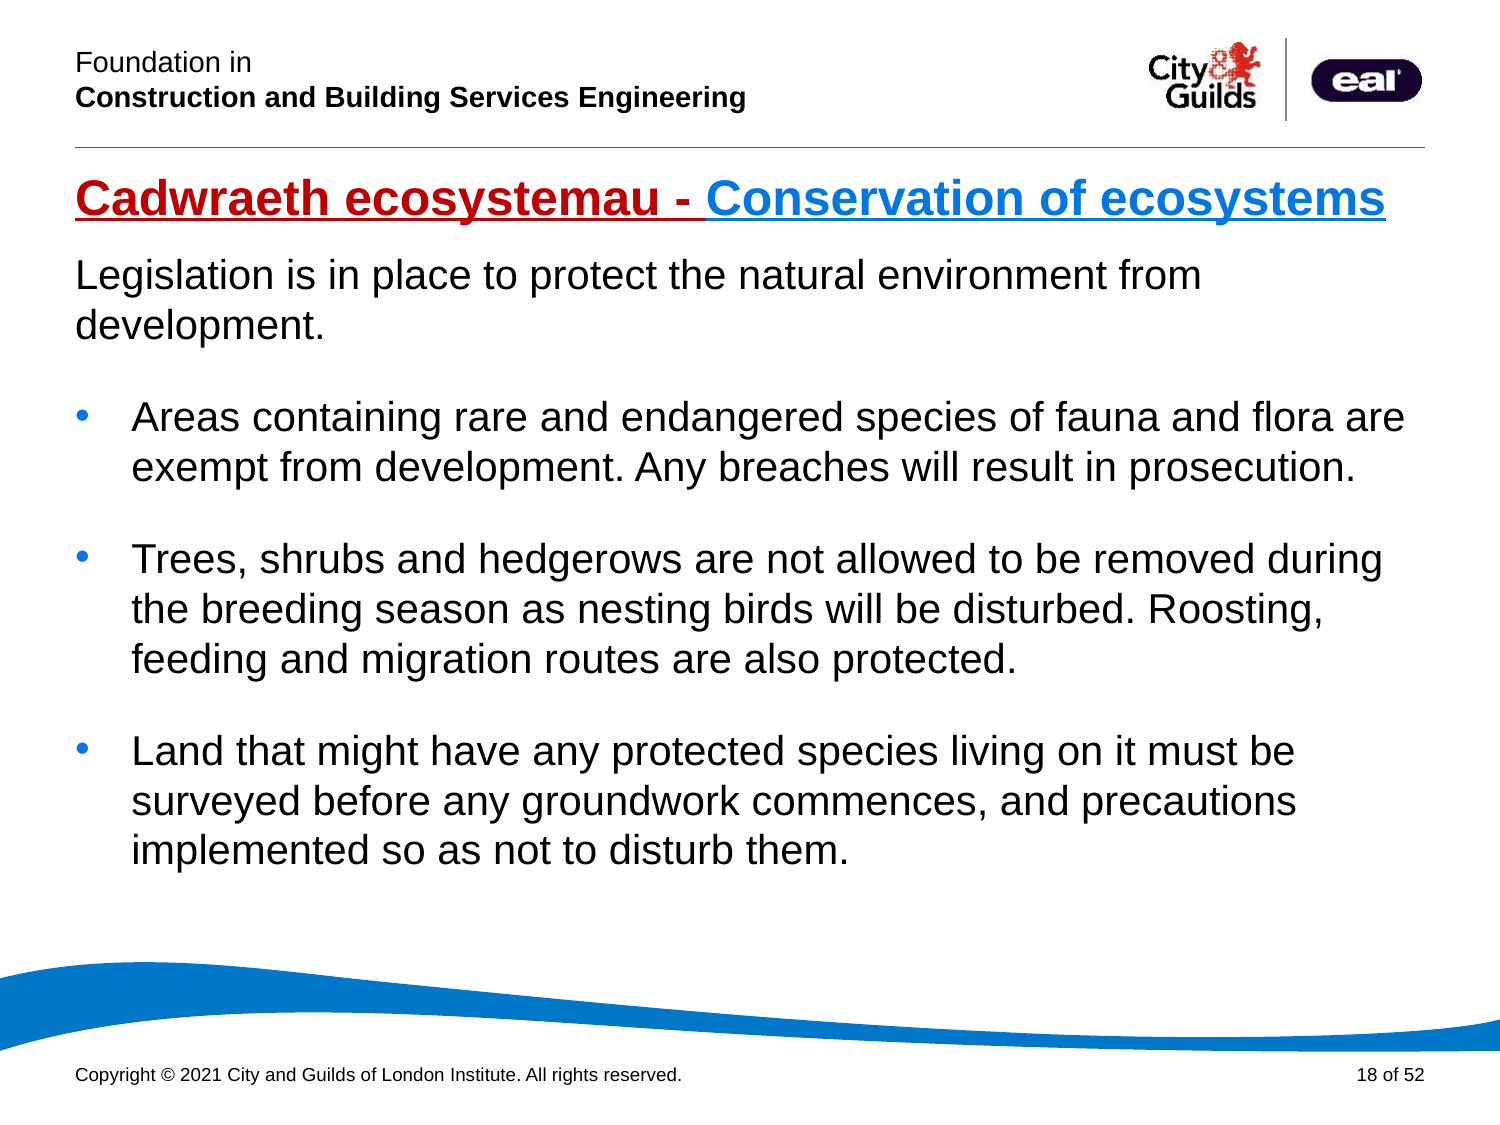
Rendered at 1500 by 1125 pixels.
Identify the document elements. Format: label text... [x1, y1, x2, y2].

picture [1149, 38, 1422, 121]
title Cadwraeth ecosystemau - Conservation of ecosystems [74, 165, 1426, 229]
list Legislation is in place to protect the natural environment from development. Areas containing rare and endangered species of fauna and flora are exempt from development. Any breaches will result in prosecution. Trees, shrubs and hedgerows are not allowed to be removed during the breeding season as nesting birds will be disturbed. Roosting, feeding and migration routes are also protected. Land that might have any protected species living on it must be surveyed before any groundwork commences, and precautions implemented so as not to disturb them. [74, 247, 1426, 946]
